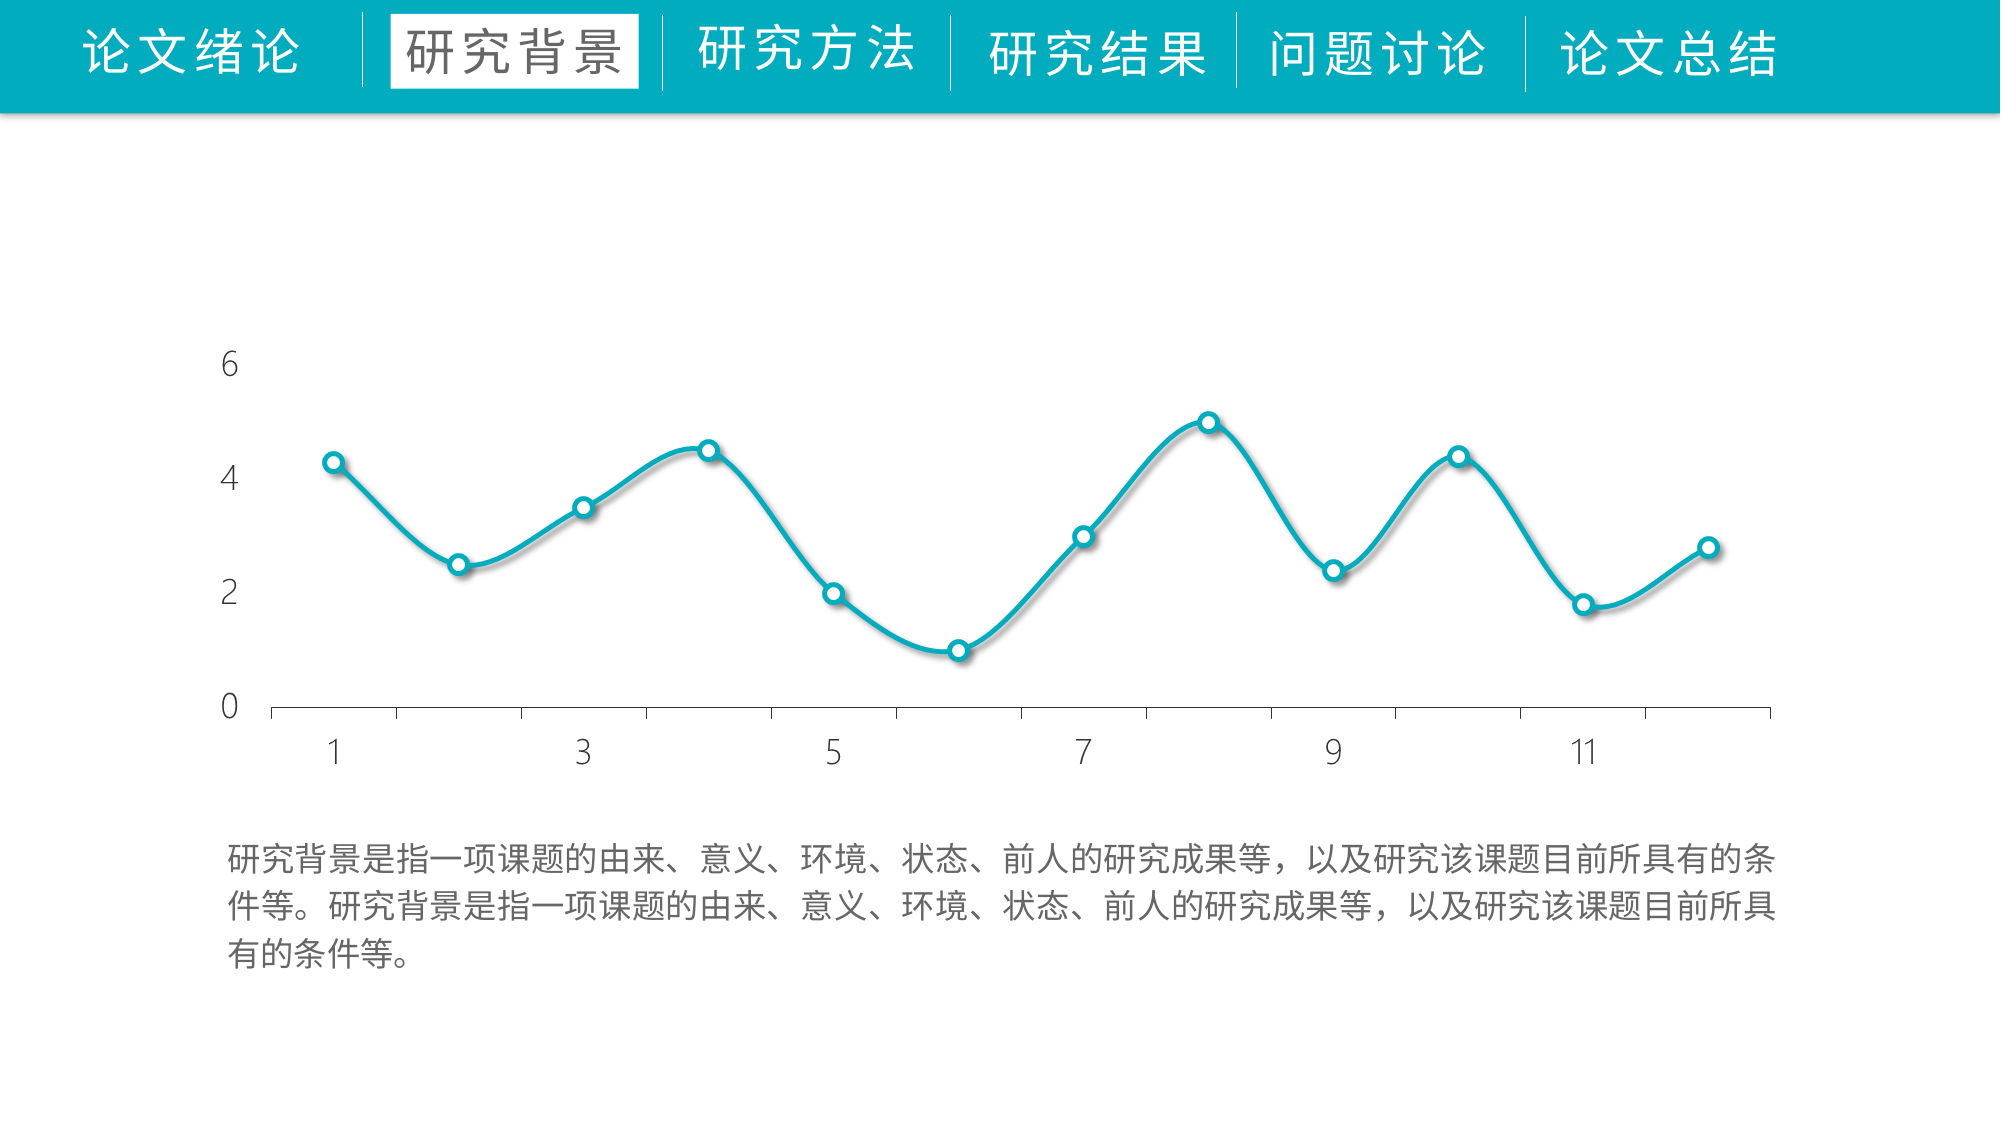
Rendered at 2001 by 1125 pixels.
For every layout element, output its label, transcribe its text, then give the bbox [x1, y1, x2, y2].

text_box 论文绪论 [66, 12, 339, 88]
text_box 论文总结 [1545, 15, 1831, 90]
text_box 研究背景 [390, 12, 660, 88]
text_box 研究背景是指一项课题的由来、意义、环境、状态、前人的研究成果等，以及研究该课题目前所具有的条件等。研究背景是指一项课题的由来、意义、环境、状态、前人的研究成果等，以及研究该课题目前所具有的条件等。 [212, 822, 1794, 981]
text_box 问题讨论 [1253, 15, 1522, 90]
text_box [197, 325, 1802, 795]
text_box 研究结果 [973, 15, 1231, 90]
text_box 研究方法 [682, 9, 951, 85]
text_box [0, 0, 2000, 114]
